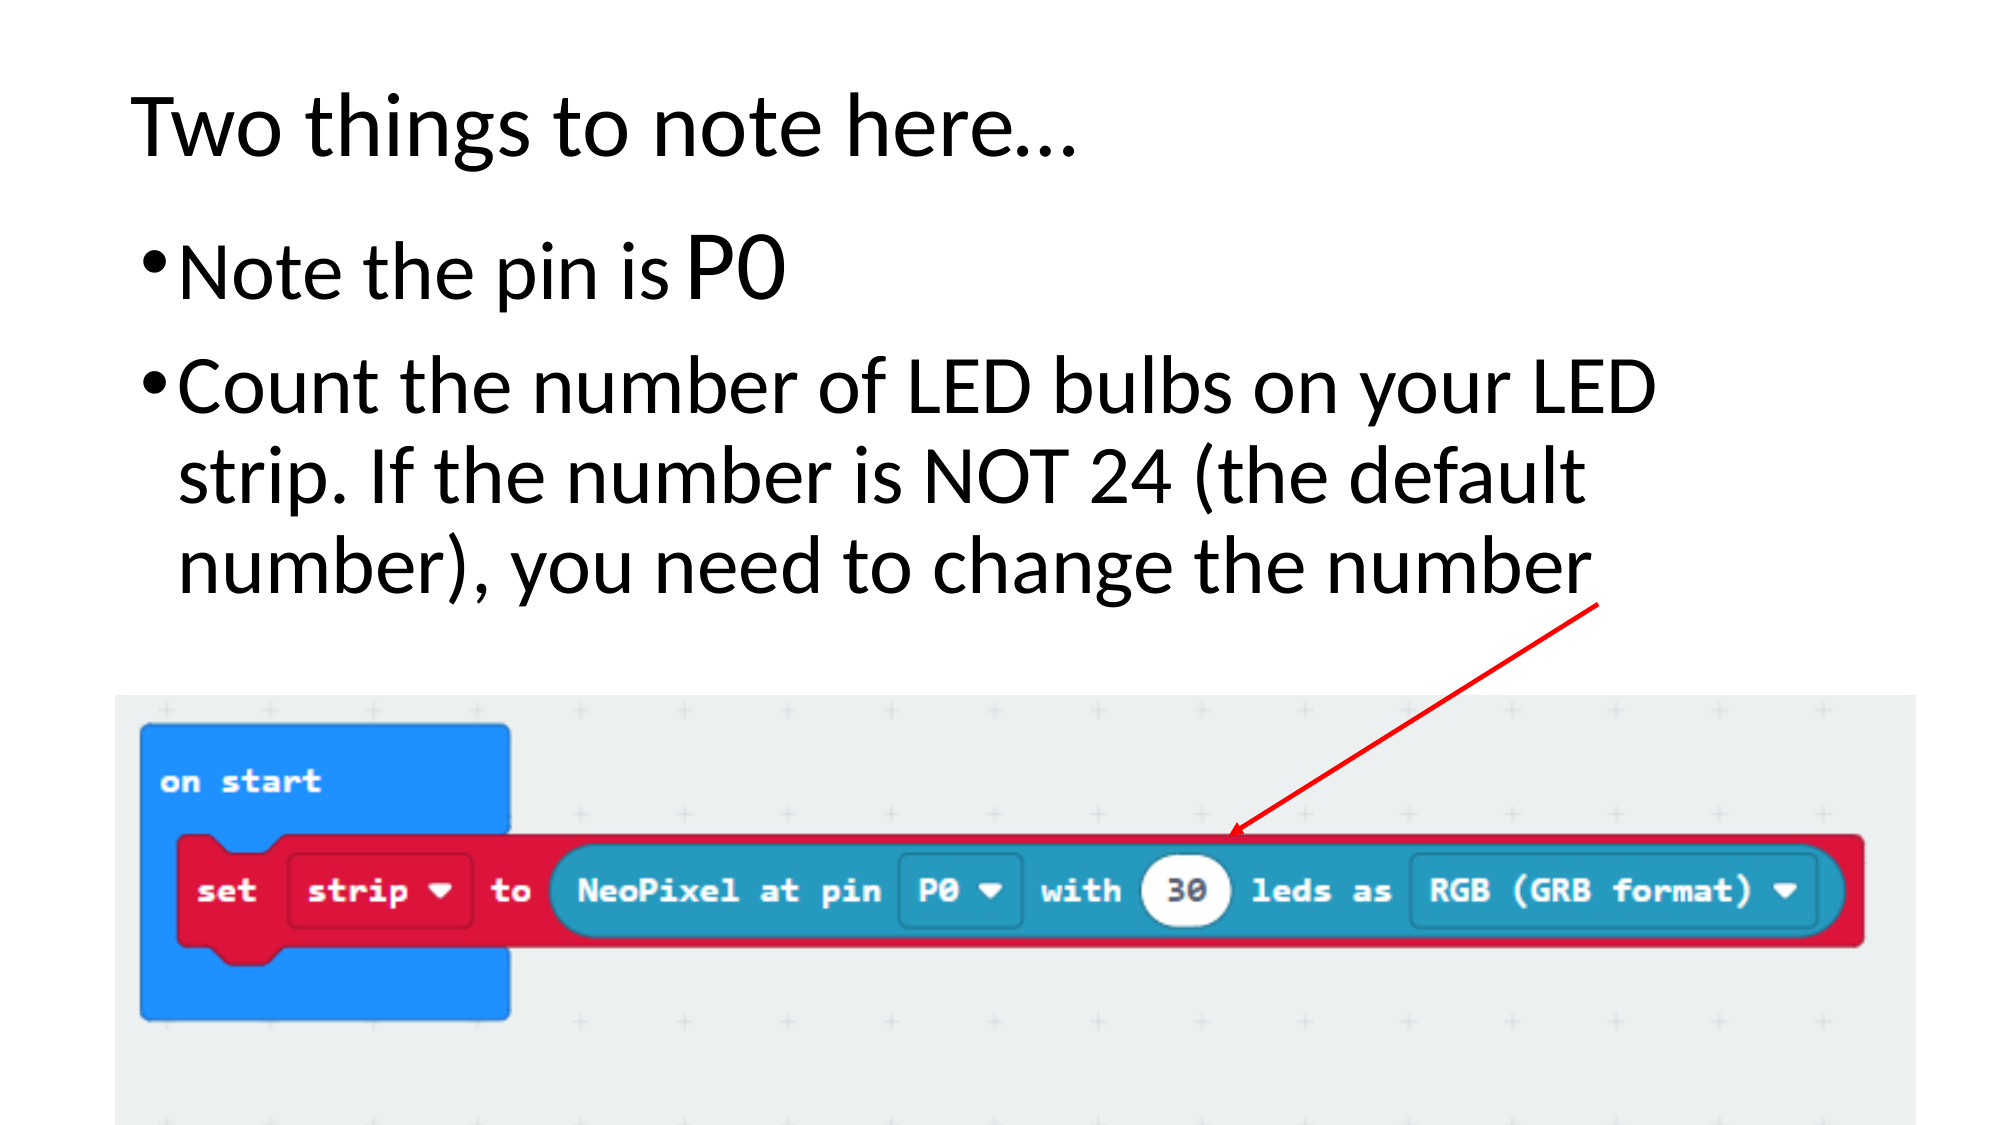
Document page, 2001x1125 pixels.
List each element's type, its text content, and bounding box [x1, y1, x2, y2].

picture [115, 695, 1916, 1125]
title Two things to note here… [115, 18, 1841, 236]
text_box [1228, 603, 1599, 836]
list Note the pin is P0 Count the number of LED bulbs on your LED strip. If the number is NOT 24 (the default number), you need to change the number [125, 205, 1851, 695]
